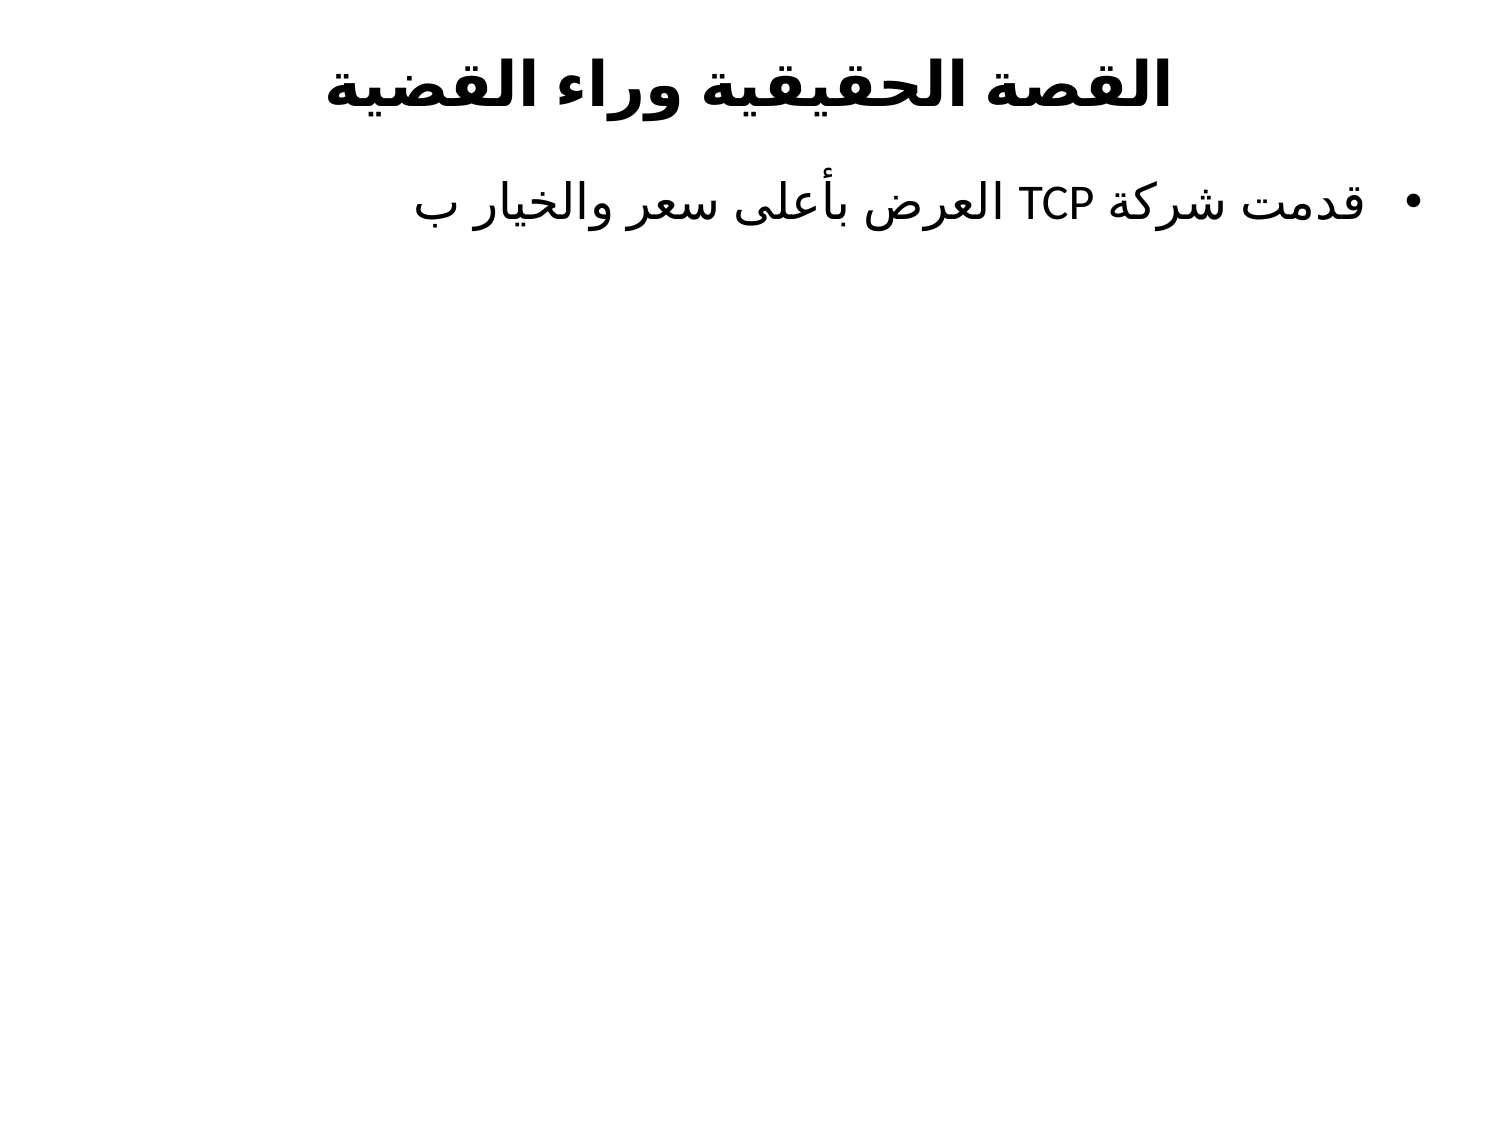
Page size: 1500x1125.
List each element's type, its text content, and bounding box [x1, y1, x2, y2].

list قدمت شركة TCP العرض بأعلى سعر والخيار ب [50, 162, 1438, 1088]
title القصة الحقيقية وراء القضية [75, 0, 1425, 162]
